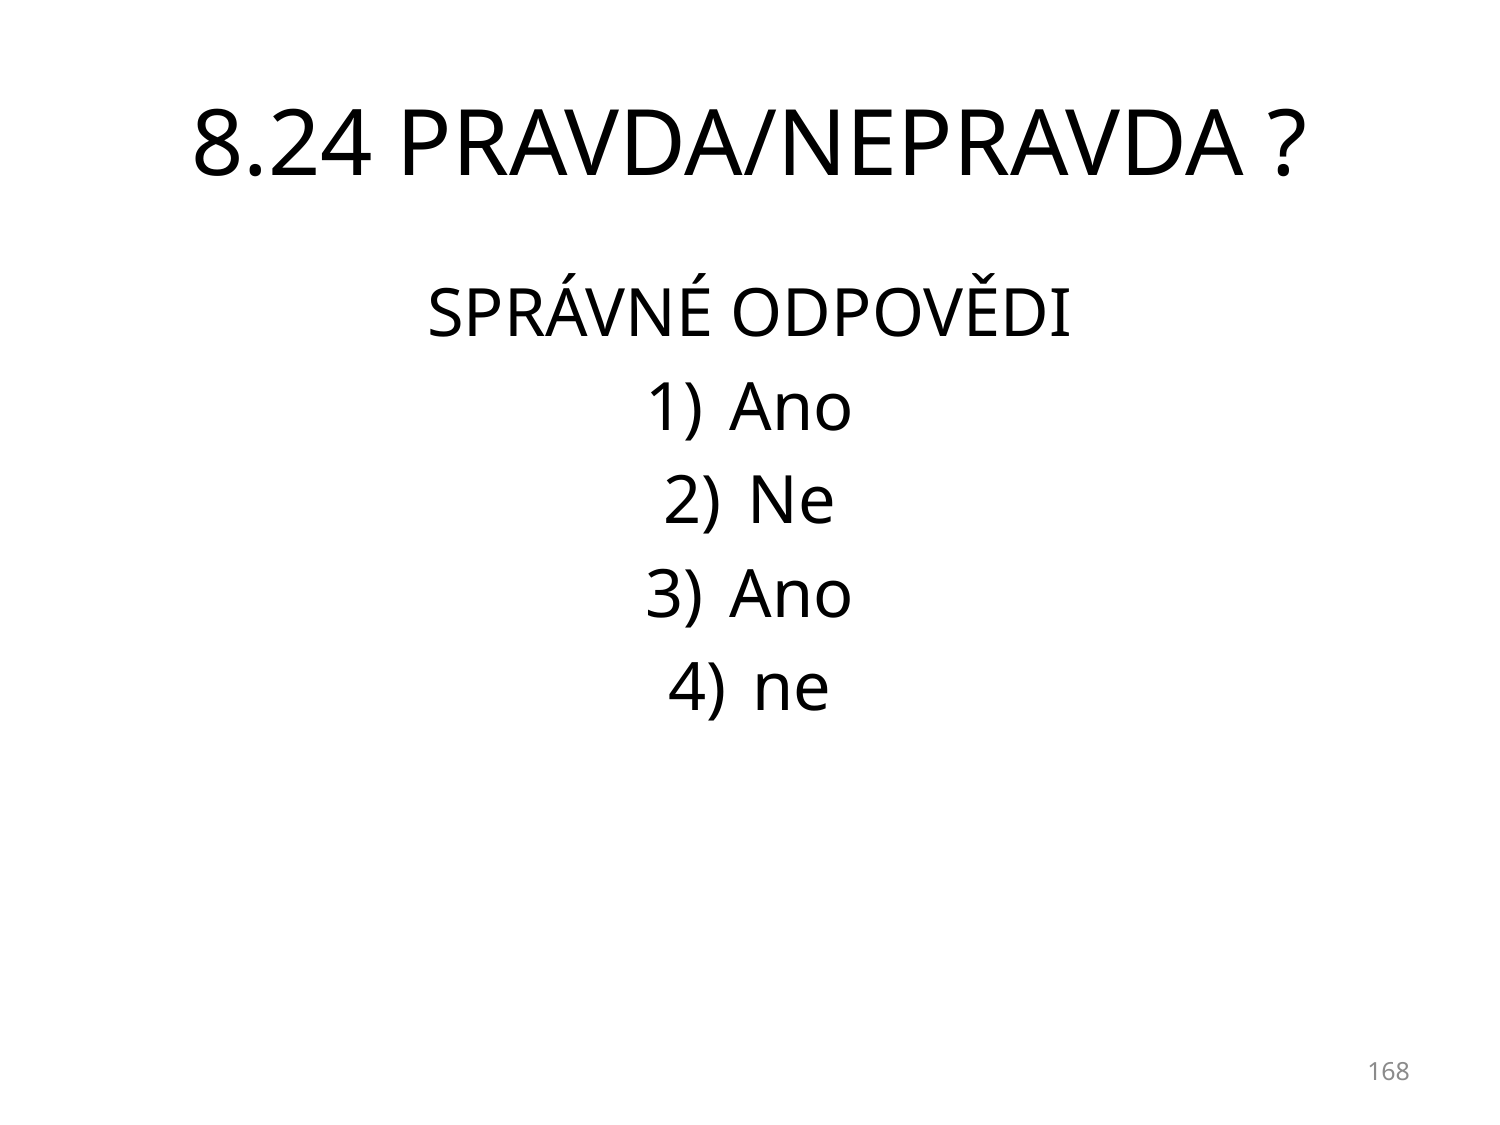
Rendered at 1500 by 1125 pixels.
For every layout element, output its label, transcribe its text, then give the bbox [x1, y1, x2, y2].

title 8.24 PRAVDA/NEPRAVDA ? [75, 45, 1425, 233]
slide_number 168 [1074, 1042, 1425, 1103]
list SPRÁVNÉ ODPOVĚDI Ano Ne Ano ne [75, 262, 1425, 1005]
